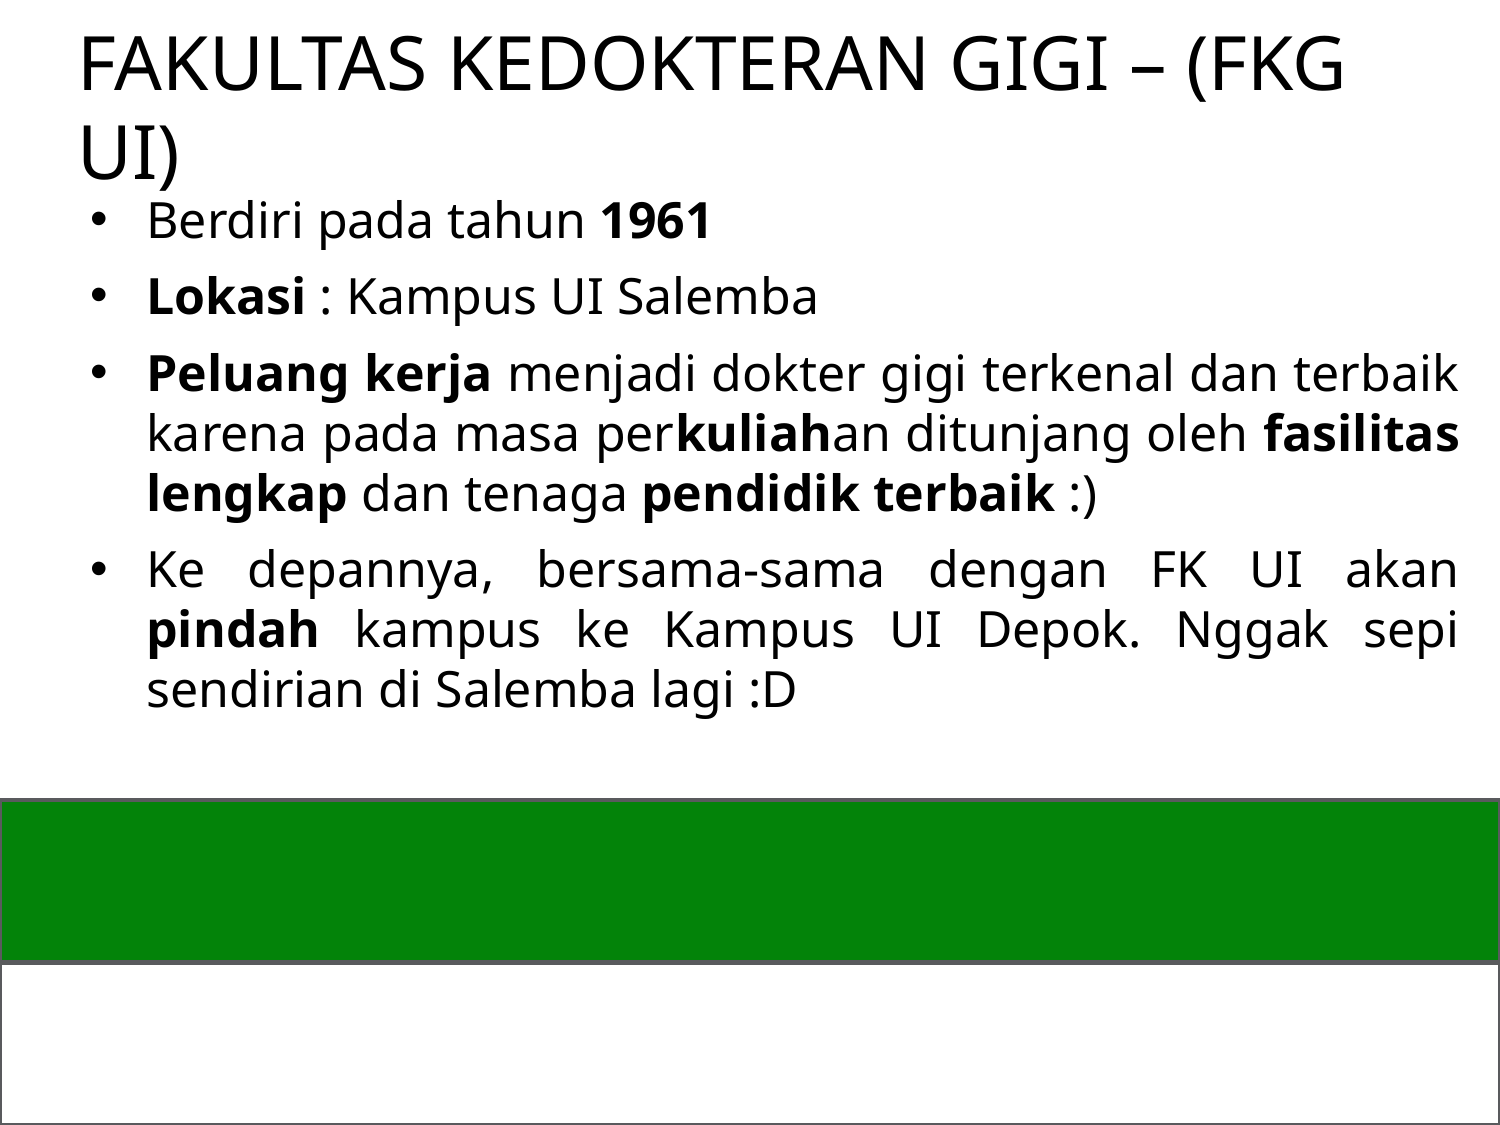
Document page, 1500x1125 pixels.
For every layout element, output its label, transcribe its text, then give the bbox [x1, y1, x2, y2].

text_box [0, 960, 1500, 1125]
list Berdiri pada tahun 1961 Lokasi : Kampus UI Salemba Peluang kerja menjadi dokter gigi terkenal dan terbaik karena pada masa perkuliahan ditunjang oleh fasilitas lengkap dan tenaga pendidik terbaik :) Ke depannya, bersama-sama dengan FK UI akan pindah kampus ke Kampus UI Depok. Nggak sepi sendirian di Salemba lagi :D [75, 180, 1475, 798]
title Fakultas kedokteran gigi – (Fkg UI) [62, 60, 1438, 150]
text_box [0, 798, 1500, 960]
